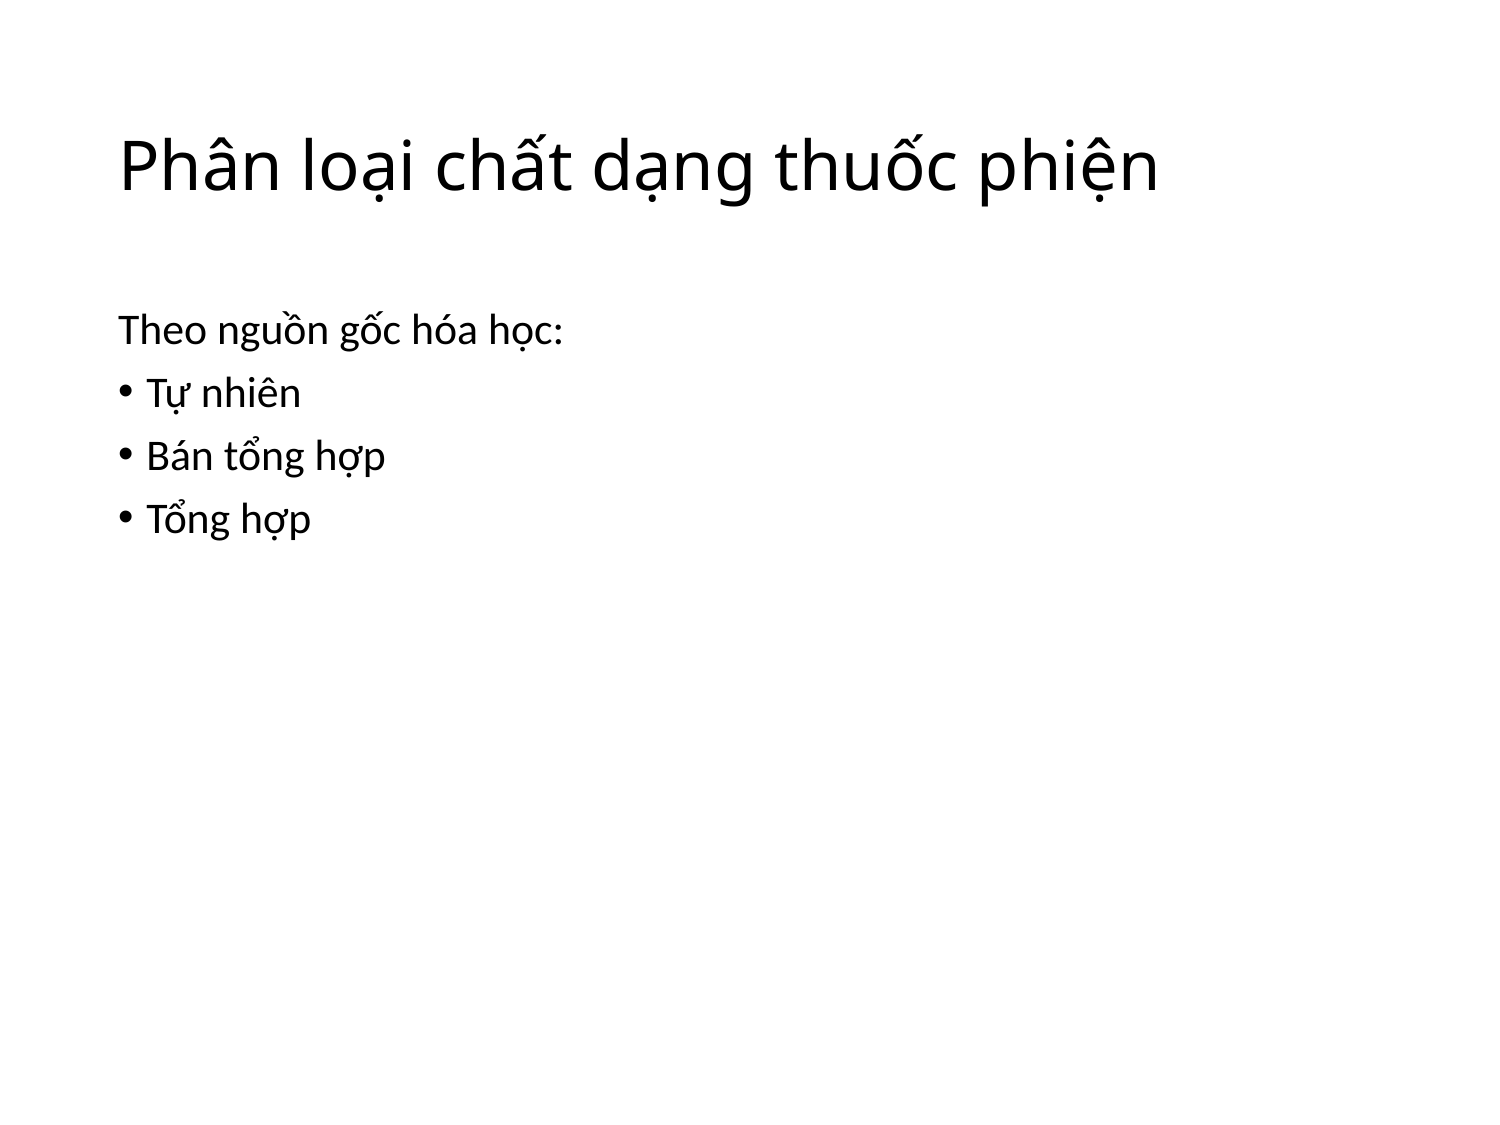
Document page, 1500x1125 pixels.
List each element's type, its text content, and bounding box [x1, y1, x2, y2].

title Phân loại chất dạng thuốc phiện [103, 59, 1397, 278]
list Theo nguồn gốc hóa học: Tự nhiên Bán tổng hợp Tổng hợp [103, 299, 1397, 1014]
